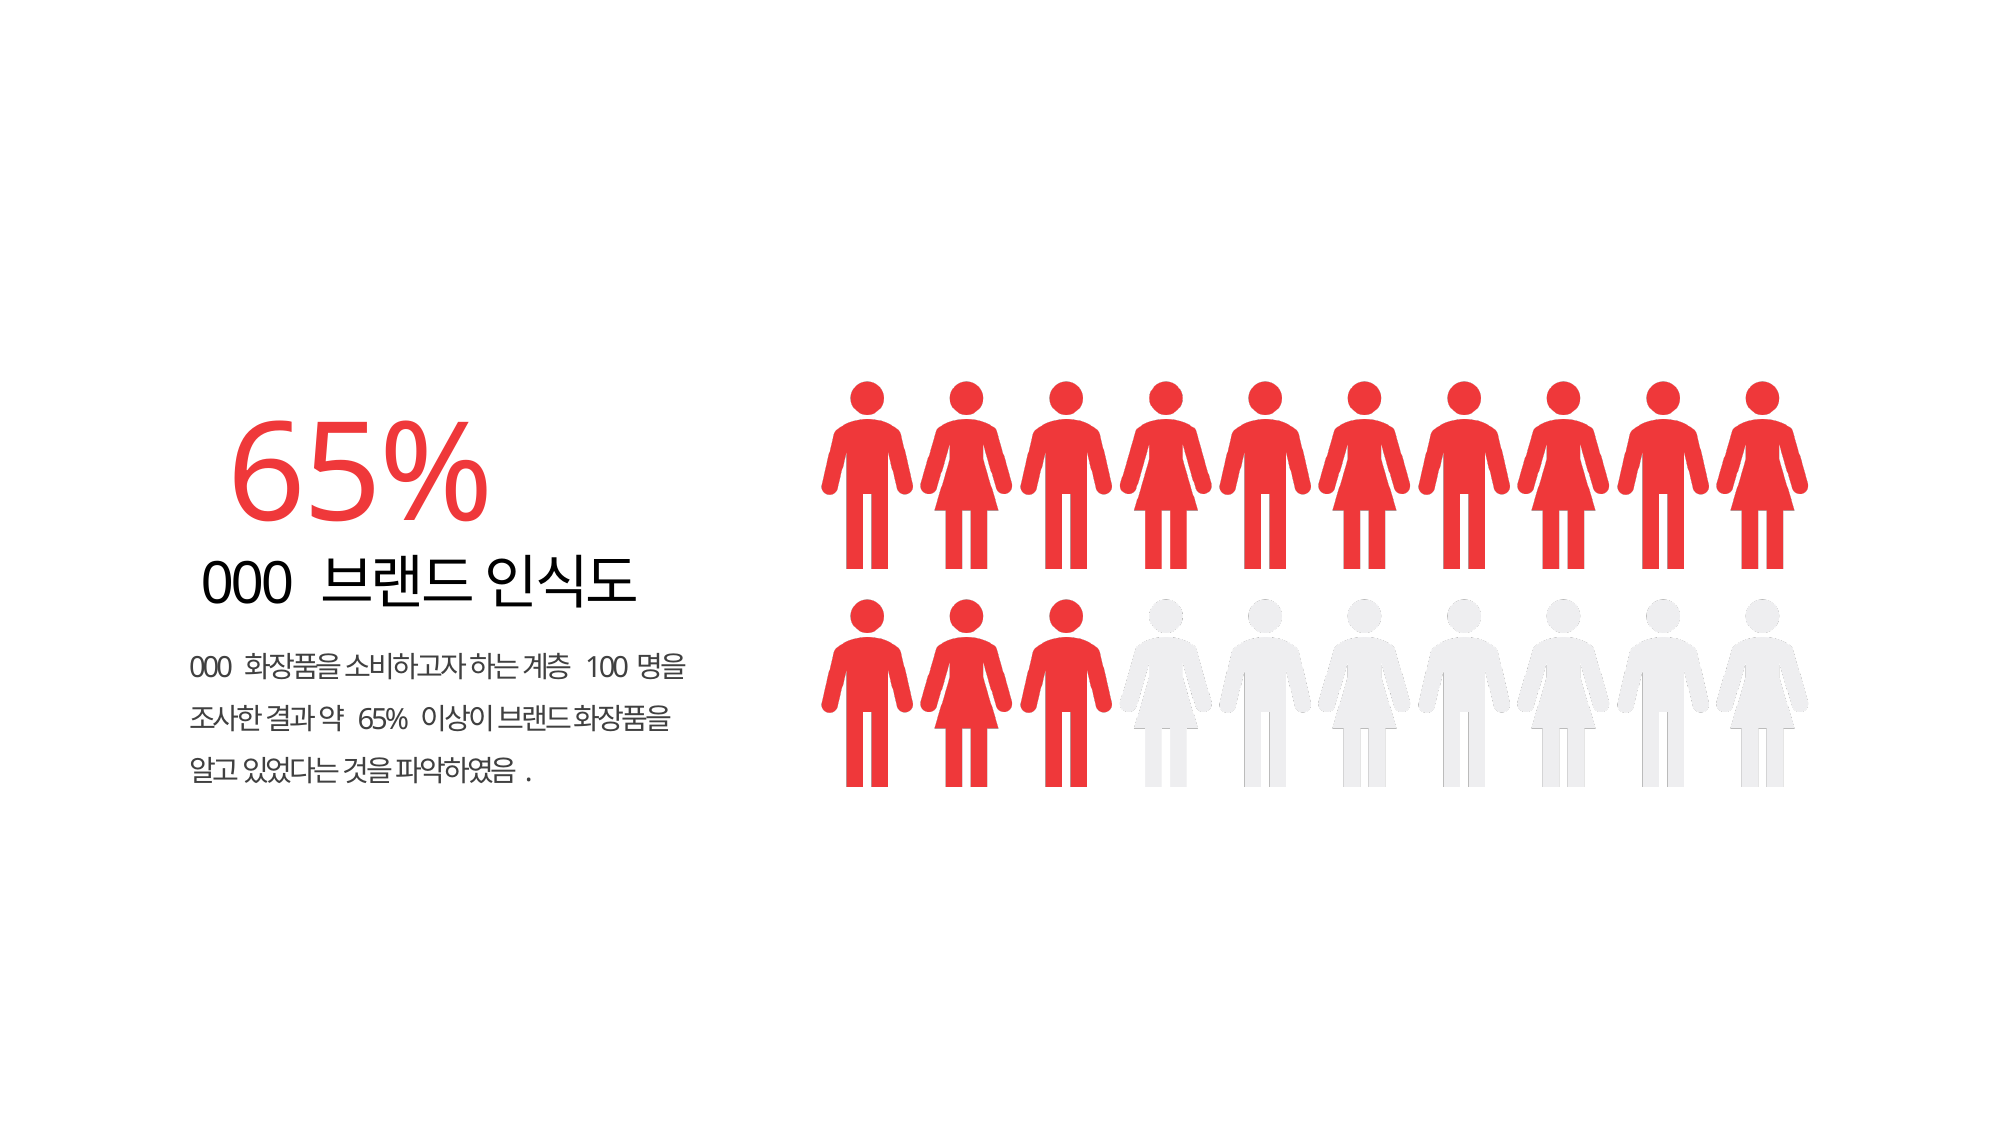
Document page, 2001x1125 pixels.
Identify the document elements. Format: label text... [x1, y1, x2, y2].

text_box 65% [213, 375, 509, 537]
text_box 000 브랜드 인식도 [185, 537, 654, 622]
text_box 000 화장품을 소비하고자 하는 계층 100명을 조사한 결과 약 65% 이상이 브랜드 화장품을 알고 있었다는 것을 파악하였음. [174, 622, 702, 796]
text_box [767, 375, 1862, 793]
